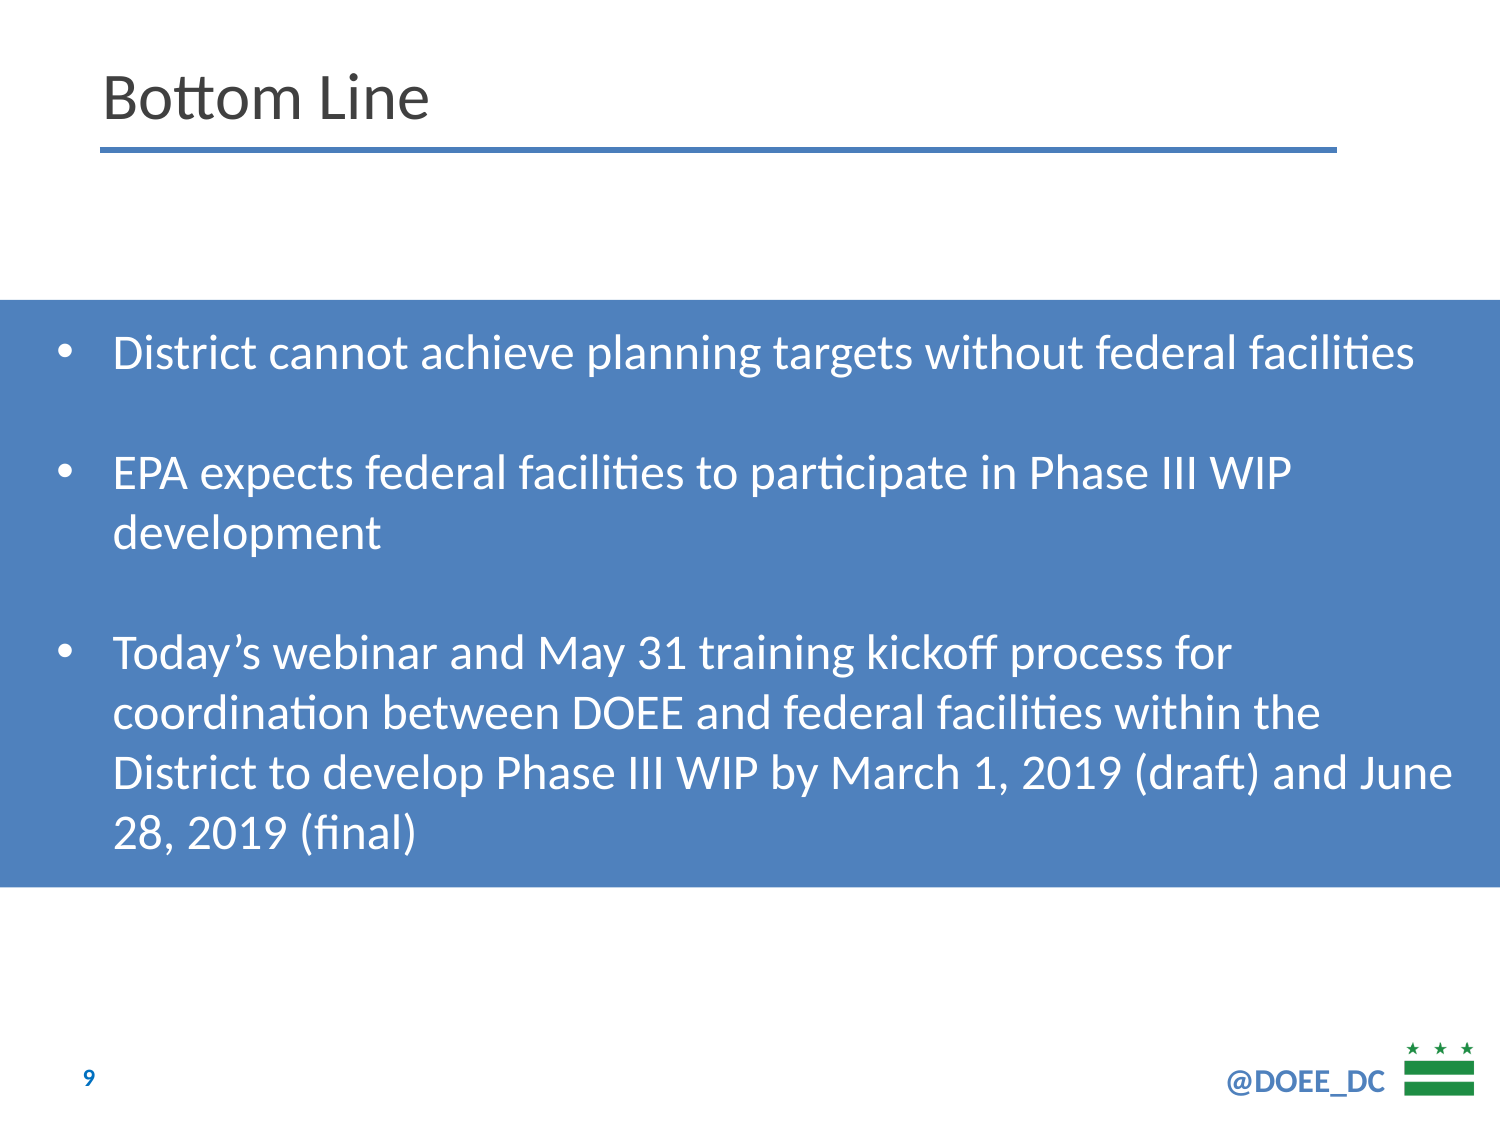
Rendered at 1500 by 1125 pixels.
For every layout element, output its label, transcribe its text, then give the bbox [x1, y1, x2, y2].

text_box Bottom Line [87, 45, 1438, 233]
text_box @DOEE_DC [1174, 1051, 1396, 1106]
text_box District cannot achieve planning targets without federal facilities EPA expects federal facilities to participate in Phase III WIP development Today’s webinar and May 31 training kickoff process for coordination between DOEE and federal facilities within the District to develop Phase III WIP by March 1, 2019 (draft) and June 28, 2019 (final) [41, 312, 1477, 868]
text_box [0, 298, 1500, 889]
picture [1399, 1036, 1477, 1101]
text_box 9 [67, 1046, 418, 1107]
